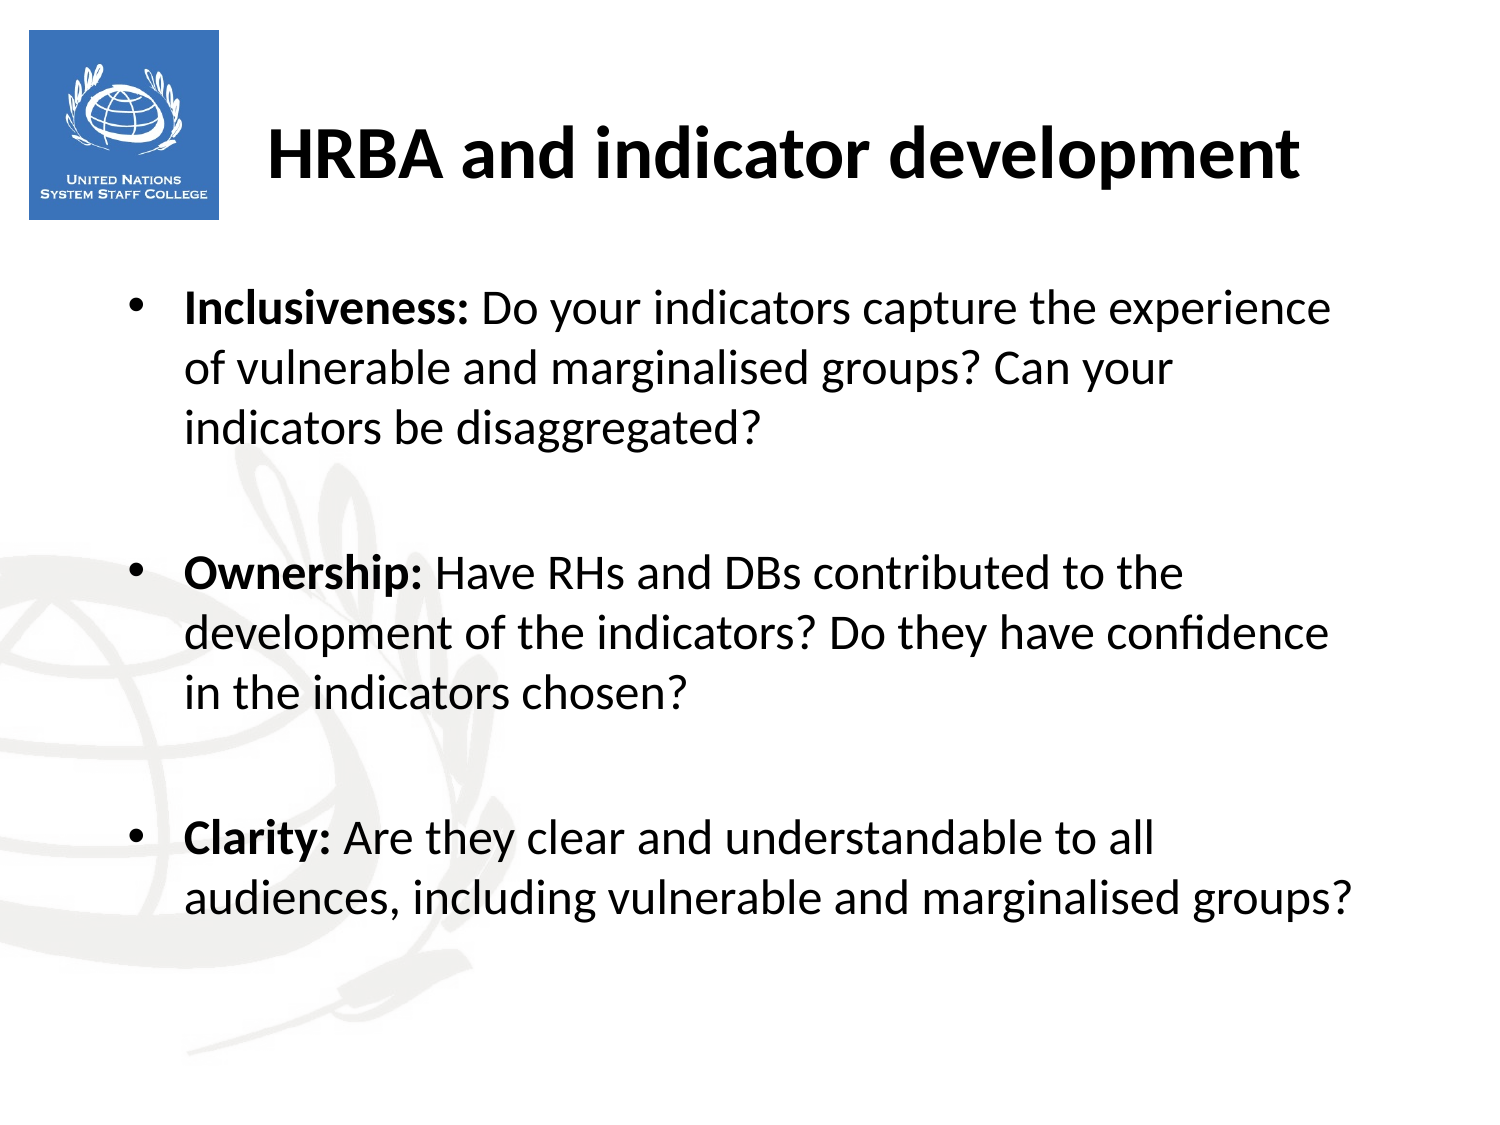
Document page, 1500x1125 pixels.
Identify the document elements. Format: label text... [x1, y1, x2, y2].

picture [29, 30, 219, 220]
list Inclusiveness: Do your indicators capture the experience of vulnerable and marginalised groups? Can your indicators be disaggregated? Ownership: Have RHs and DBs contributed to the development of the indicators? Do they have confidence in the indicators chosen? Clarity: Are they clear and understandable to all audiences, including vulnerable and marginalised groups? [112, 266, 1388, 1001]
title HRBA and indicator development [147, 54, 1423, 243]
